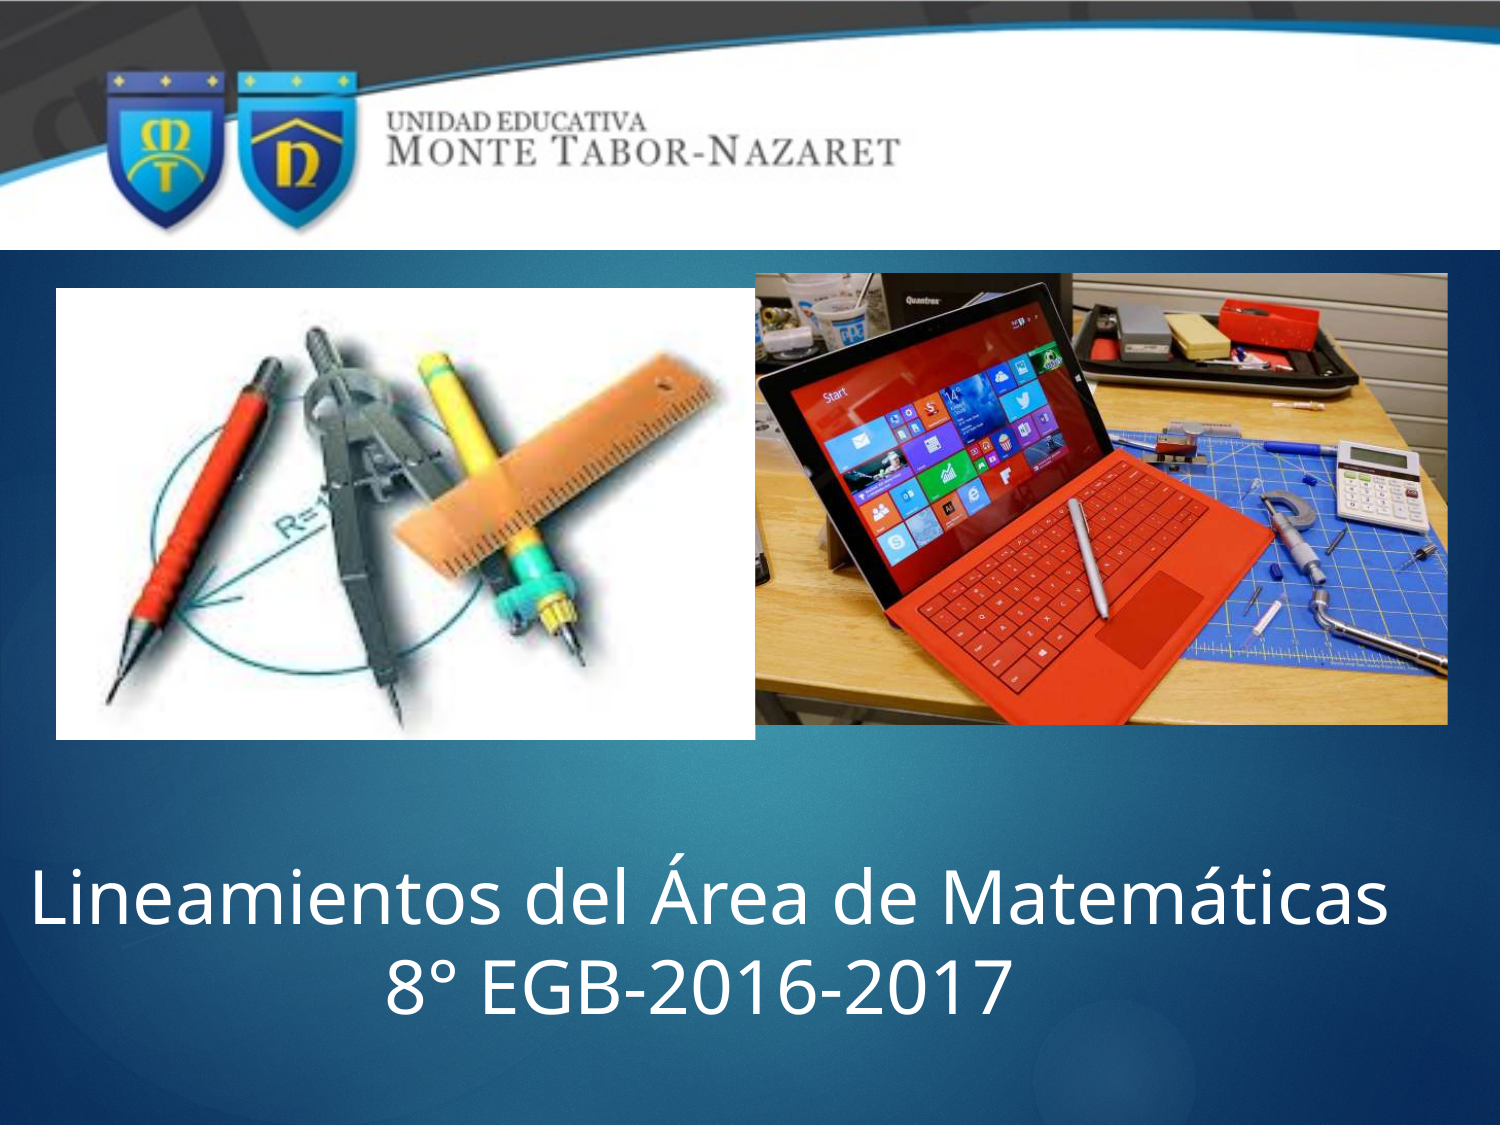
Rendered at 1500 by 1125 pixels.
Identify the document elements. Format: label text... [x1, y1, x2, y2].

picture [55, 273, 1448, 740]
picture [0, 0, 1500, 251]
title Lineamientos del Área de Matemáticas 8° EGB-2016-2017 [0, 796, 1420, 1038]
